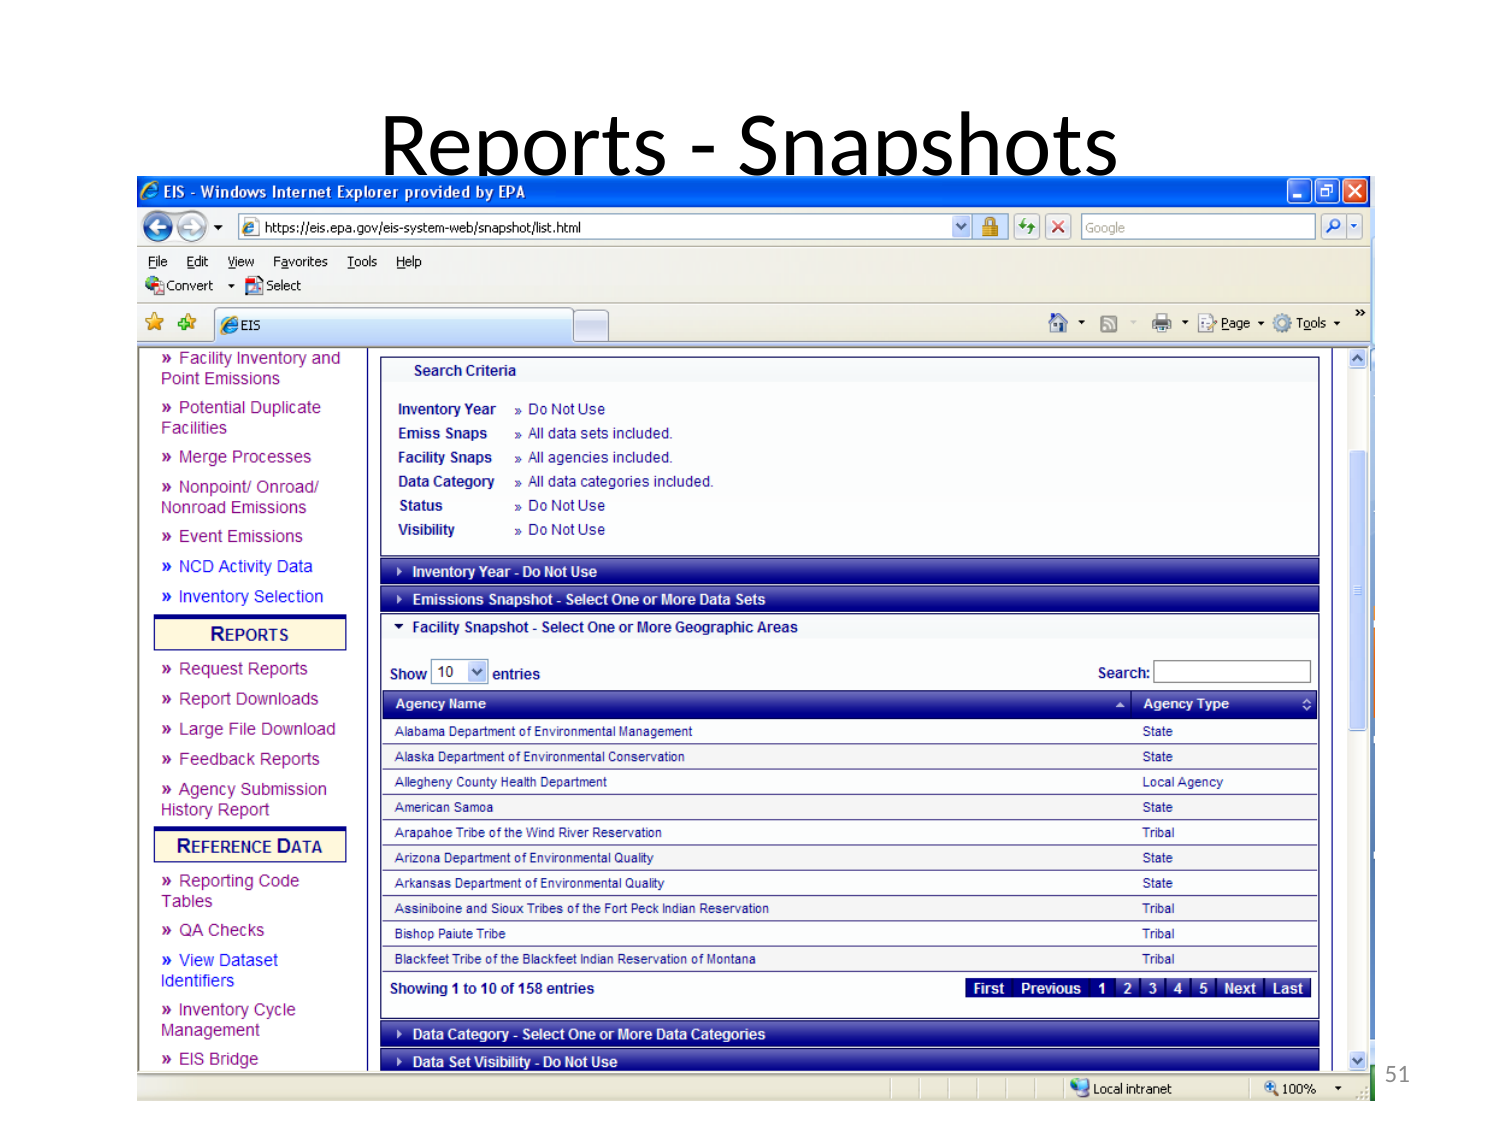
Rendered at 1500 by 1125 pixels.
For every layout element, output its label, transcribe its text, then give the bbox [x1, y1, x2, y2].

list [137, 175, 1376, 1101]
title Reports - Snapshots [75, 45, 1425, 233]
slide_number 51 [1378, 1042, 1425, 1103]
